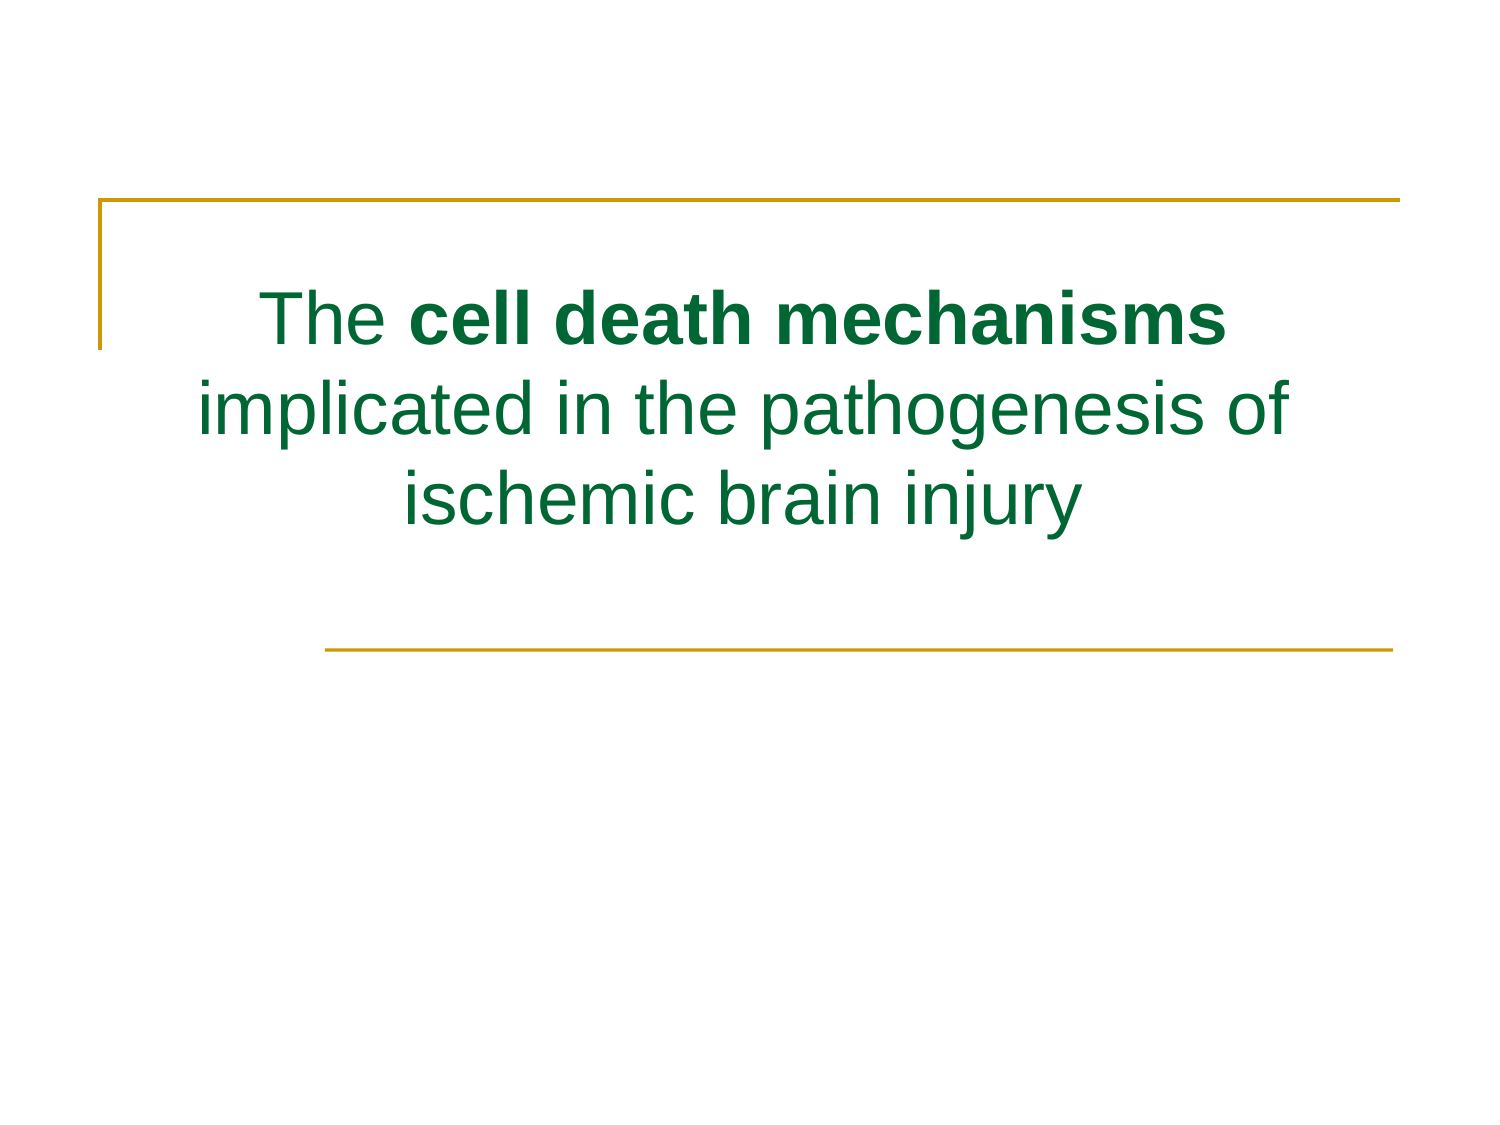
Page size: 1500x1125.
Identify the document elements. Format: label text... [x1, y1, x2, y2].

title The cell death mechanisms implicated in the pathogenesis of ischemic brain injury [99, 261, 1388, 650]
